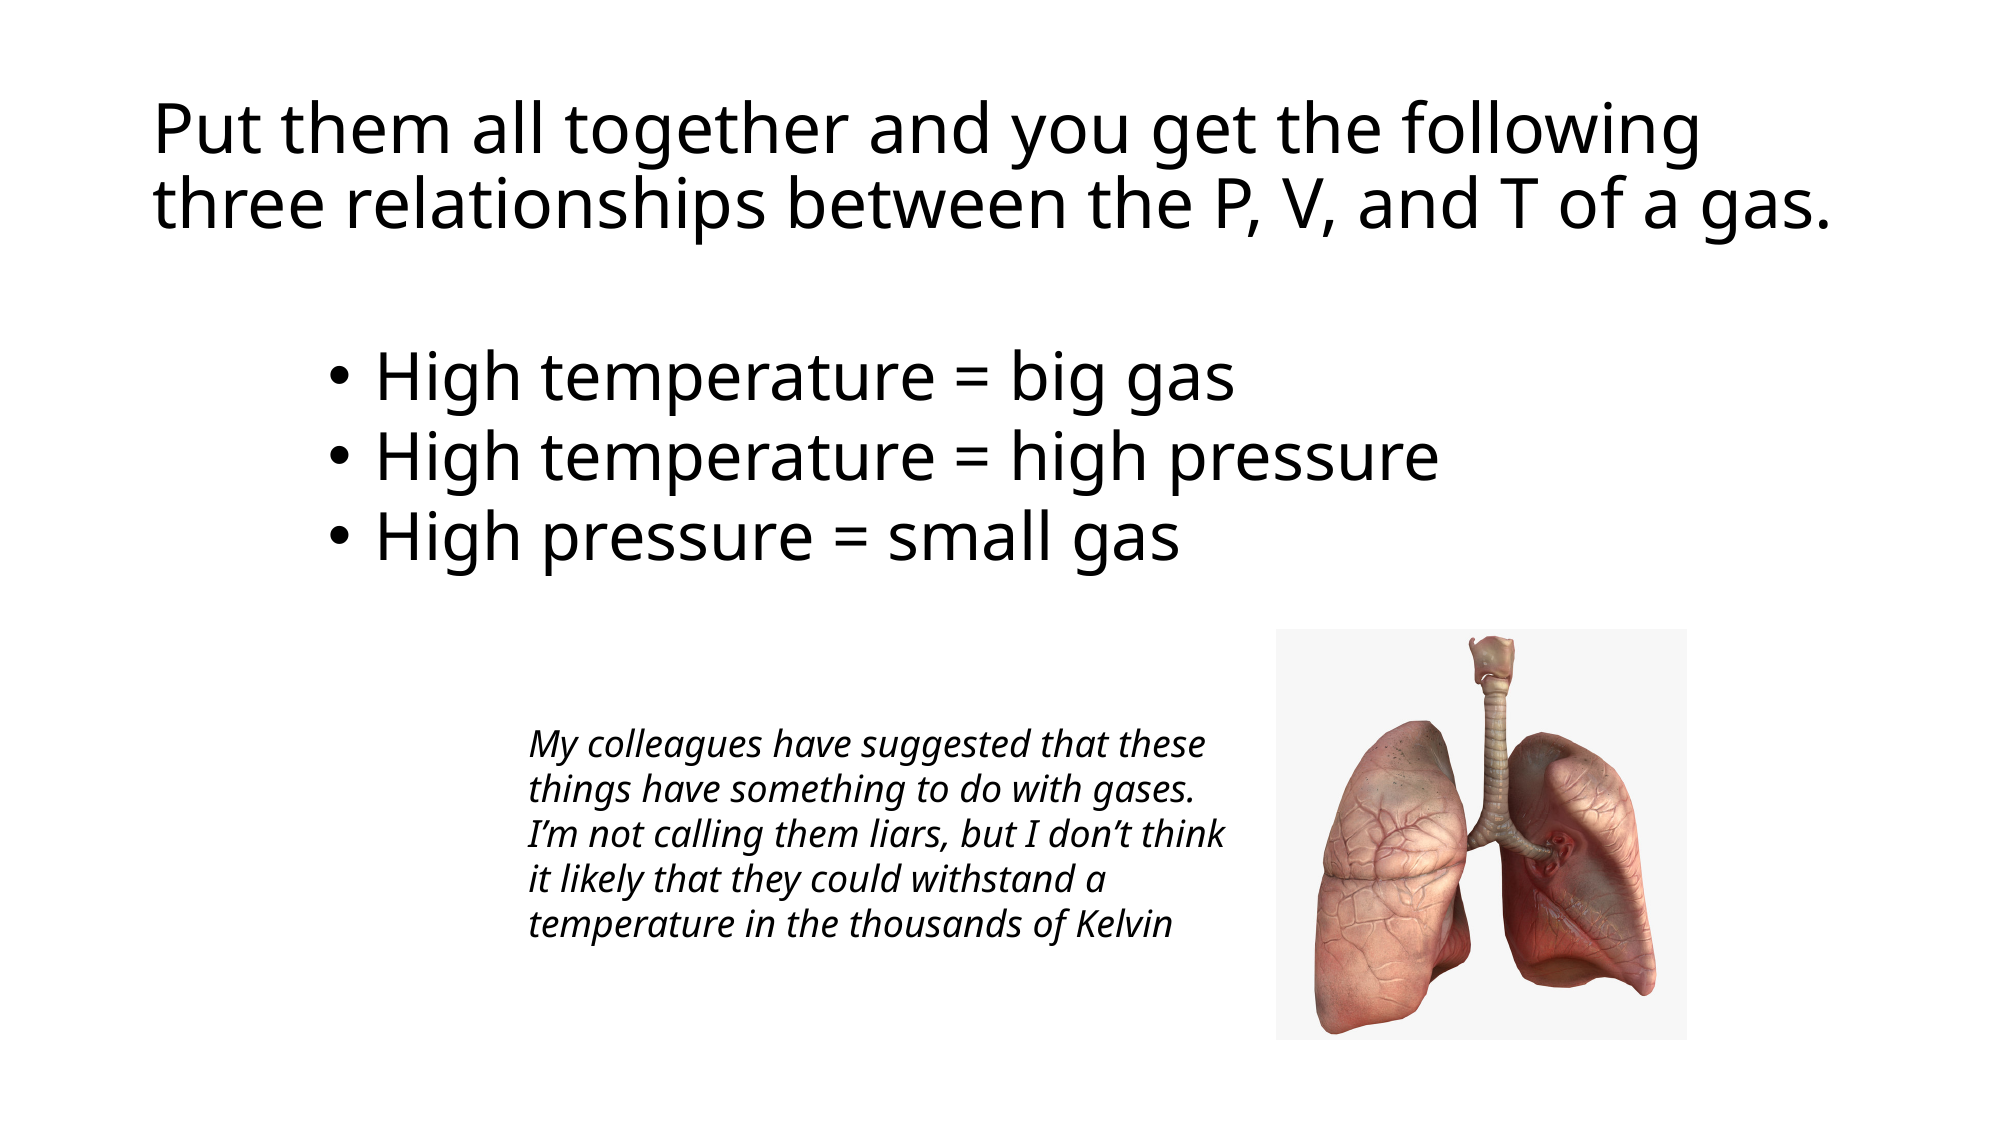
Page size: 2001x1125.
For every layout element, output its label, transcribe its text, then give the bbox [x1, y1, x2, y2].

picture [1276, 629, 1688, 1041]
title Put them all together and you get the following three relationships between the P, V, and T of a gas. [137, 59, 1863, 278]
text_box My colleagues have suggested that these things have something to do with gases. I’m not calling them liars, but I don’t think it likely that they could withstand a temperature in the thousands of Kelvin [513, 712, 1260, 953]
text_box High temperature = big gas High temperature = high pressure High pressure = small gas [313, 326, 1863, 627]
